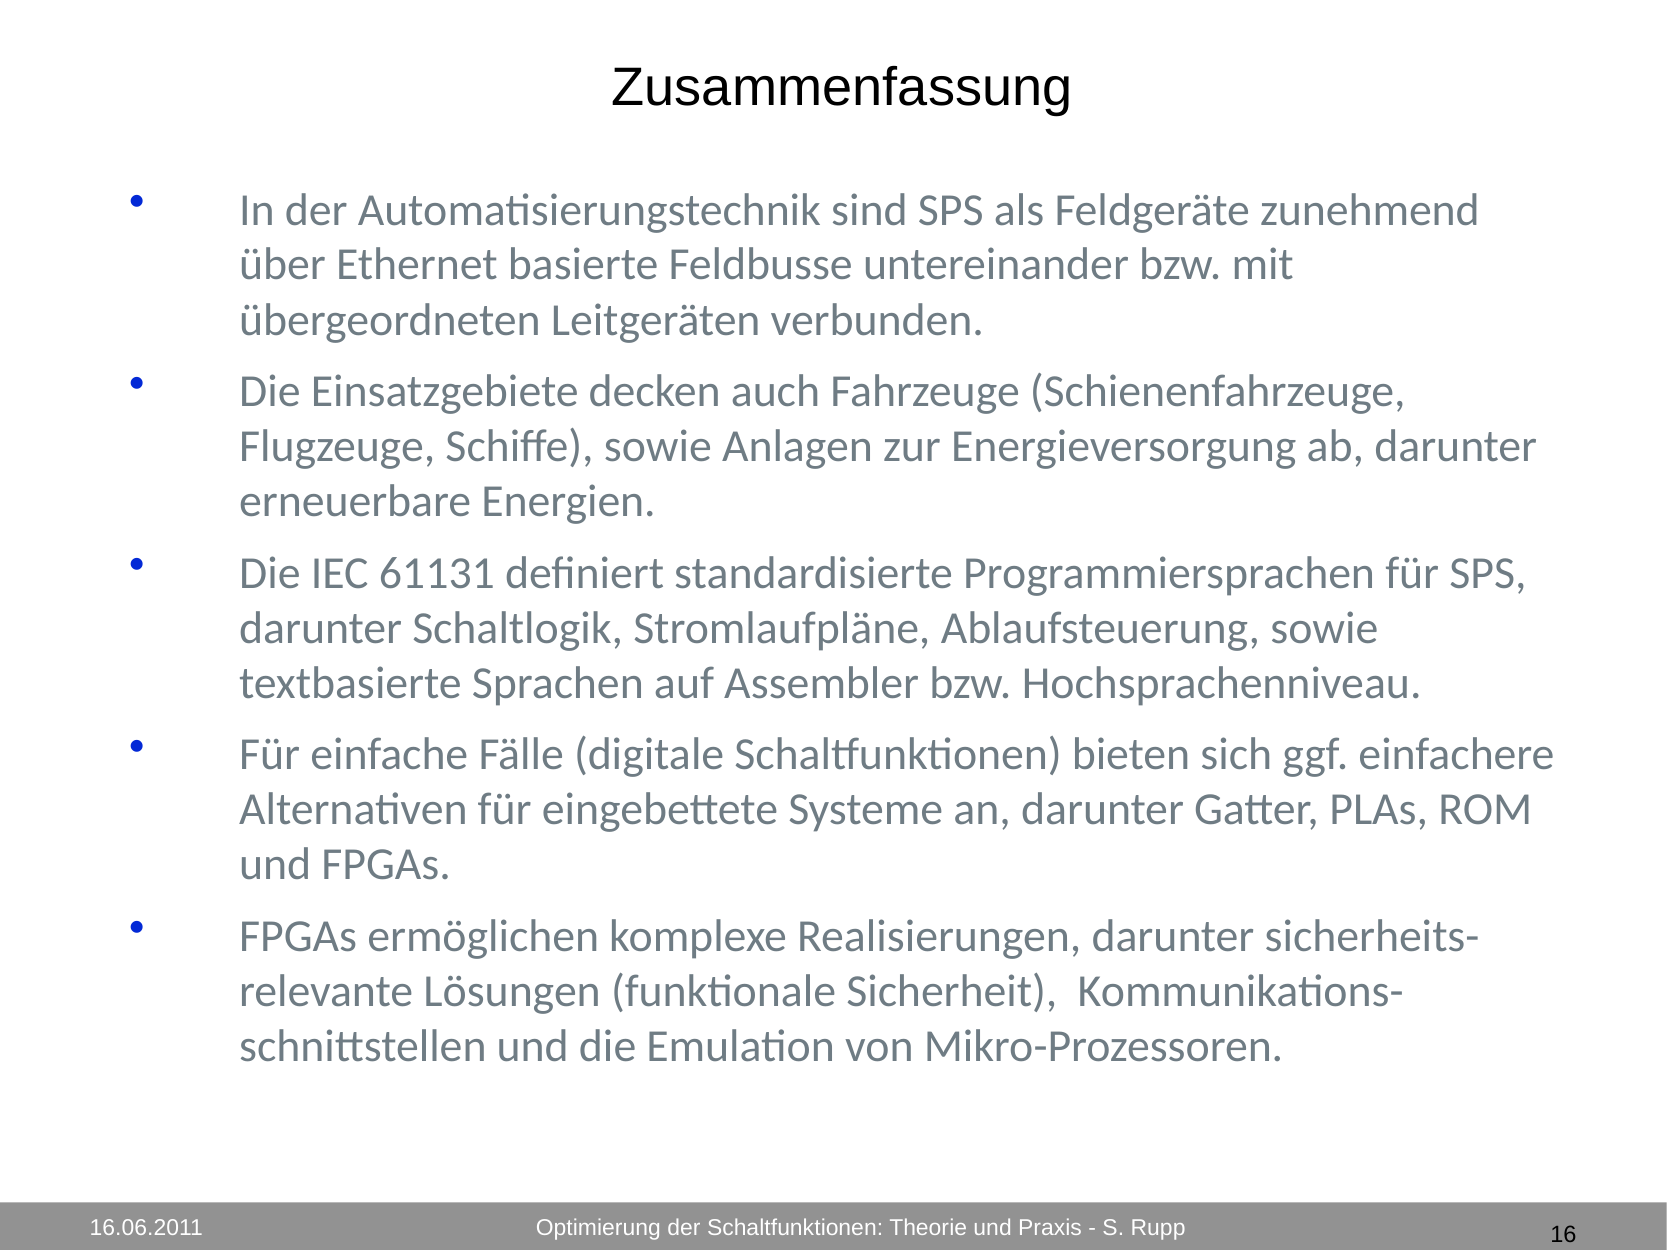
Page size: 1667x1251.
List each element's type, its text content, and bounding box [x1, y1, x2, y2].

title Zusammenfassung [121, 50, 1565, 179]
slide_number 16 [1541, 1211, 1585, 1250]
text_box In der Automatisierungstechnik sind SPS als Feldgeräte zunehmend über Ethernet basierte Feldbusse untereinander bzw. mit übergeordneten Leitgeräten verbunden. Die Einsatzgebiete decken auch Fahrzeuge (Schienenfahrzeuge, Flugzeuge, Schiffe), sowie Anlagen zur Energieversorgung ab, darunter erneuerbare Energien. Die IEC 61131 definiert standardisierte Programmiersprachen für SPS, darunter Schaltlogik, Stromlaufpläne, Ablaufsteuerung, sowie textbasierte Sprachen auf Assembler bzw. Hochsprachenniveau. Für einfache Fälle (digitale Schaltfunktionen) bieten sich ggf. einfachere Alternativen für eingebettete Systeme an, darunter Gatter, PLAs, ROM und FPGAs. FPGAs ermöglichen komplexe Realisierungen, darunter sicherheits-relevante Lösungen (funktionale Sicherheit), Kommunikations-schnittstellen und die Emulation von Mikro-Prozessoren. [129, 179, 1567, 1071]
